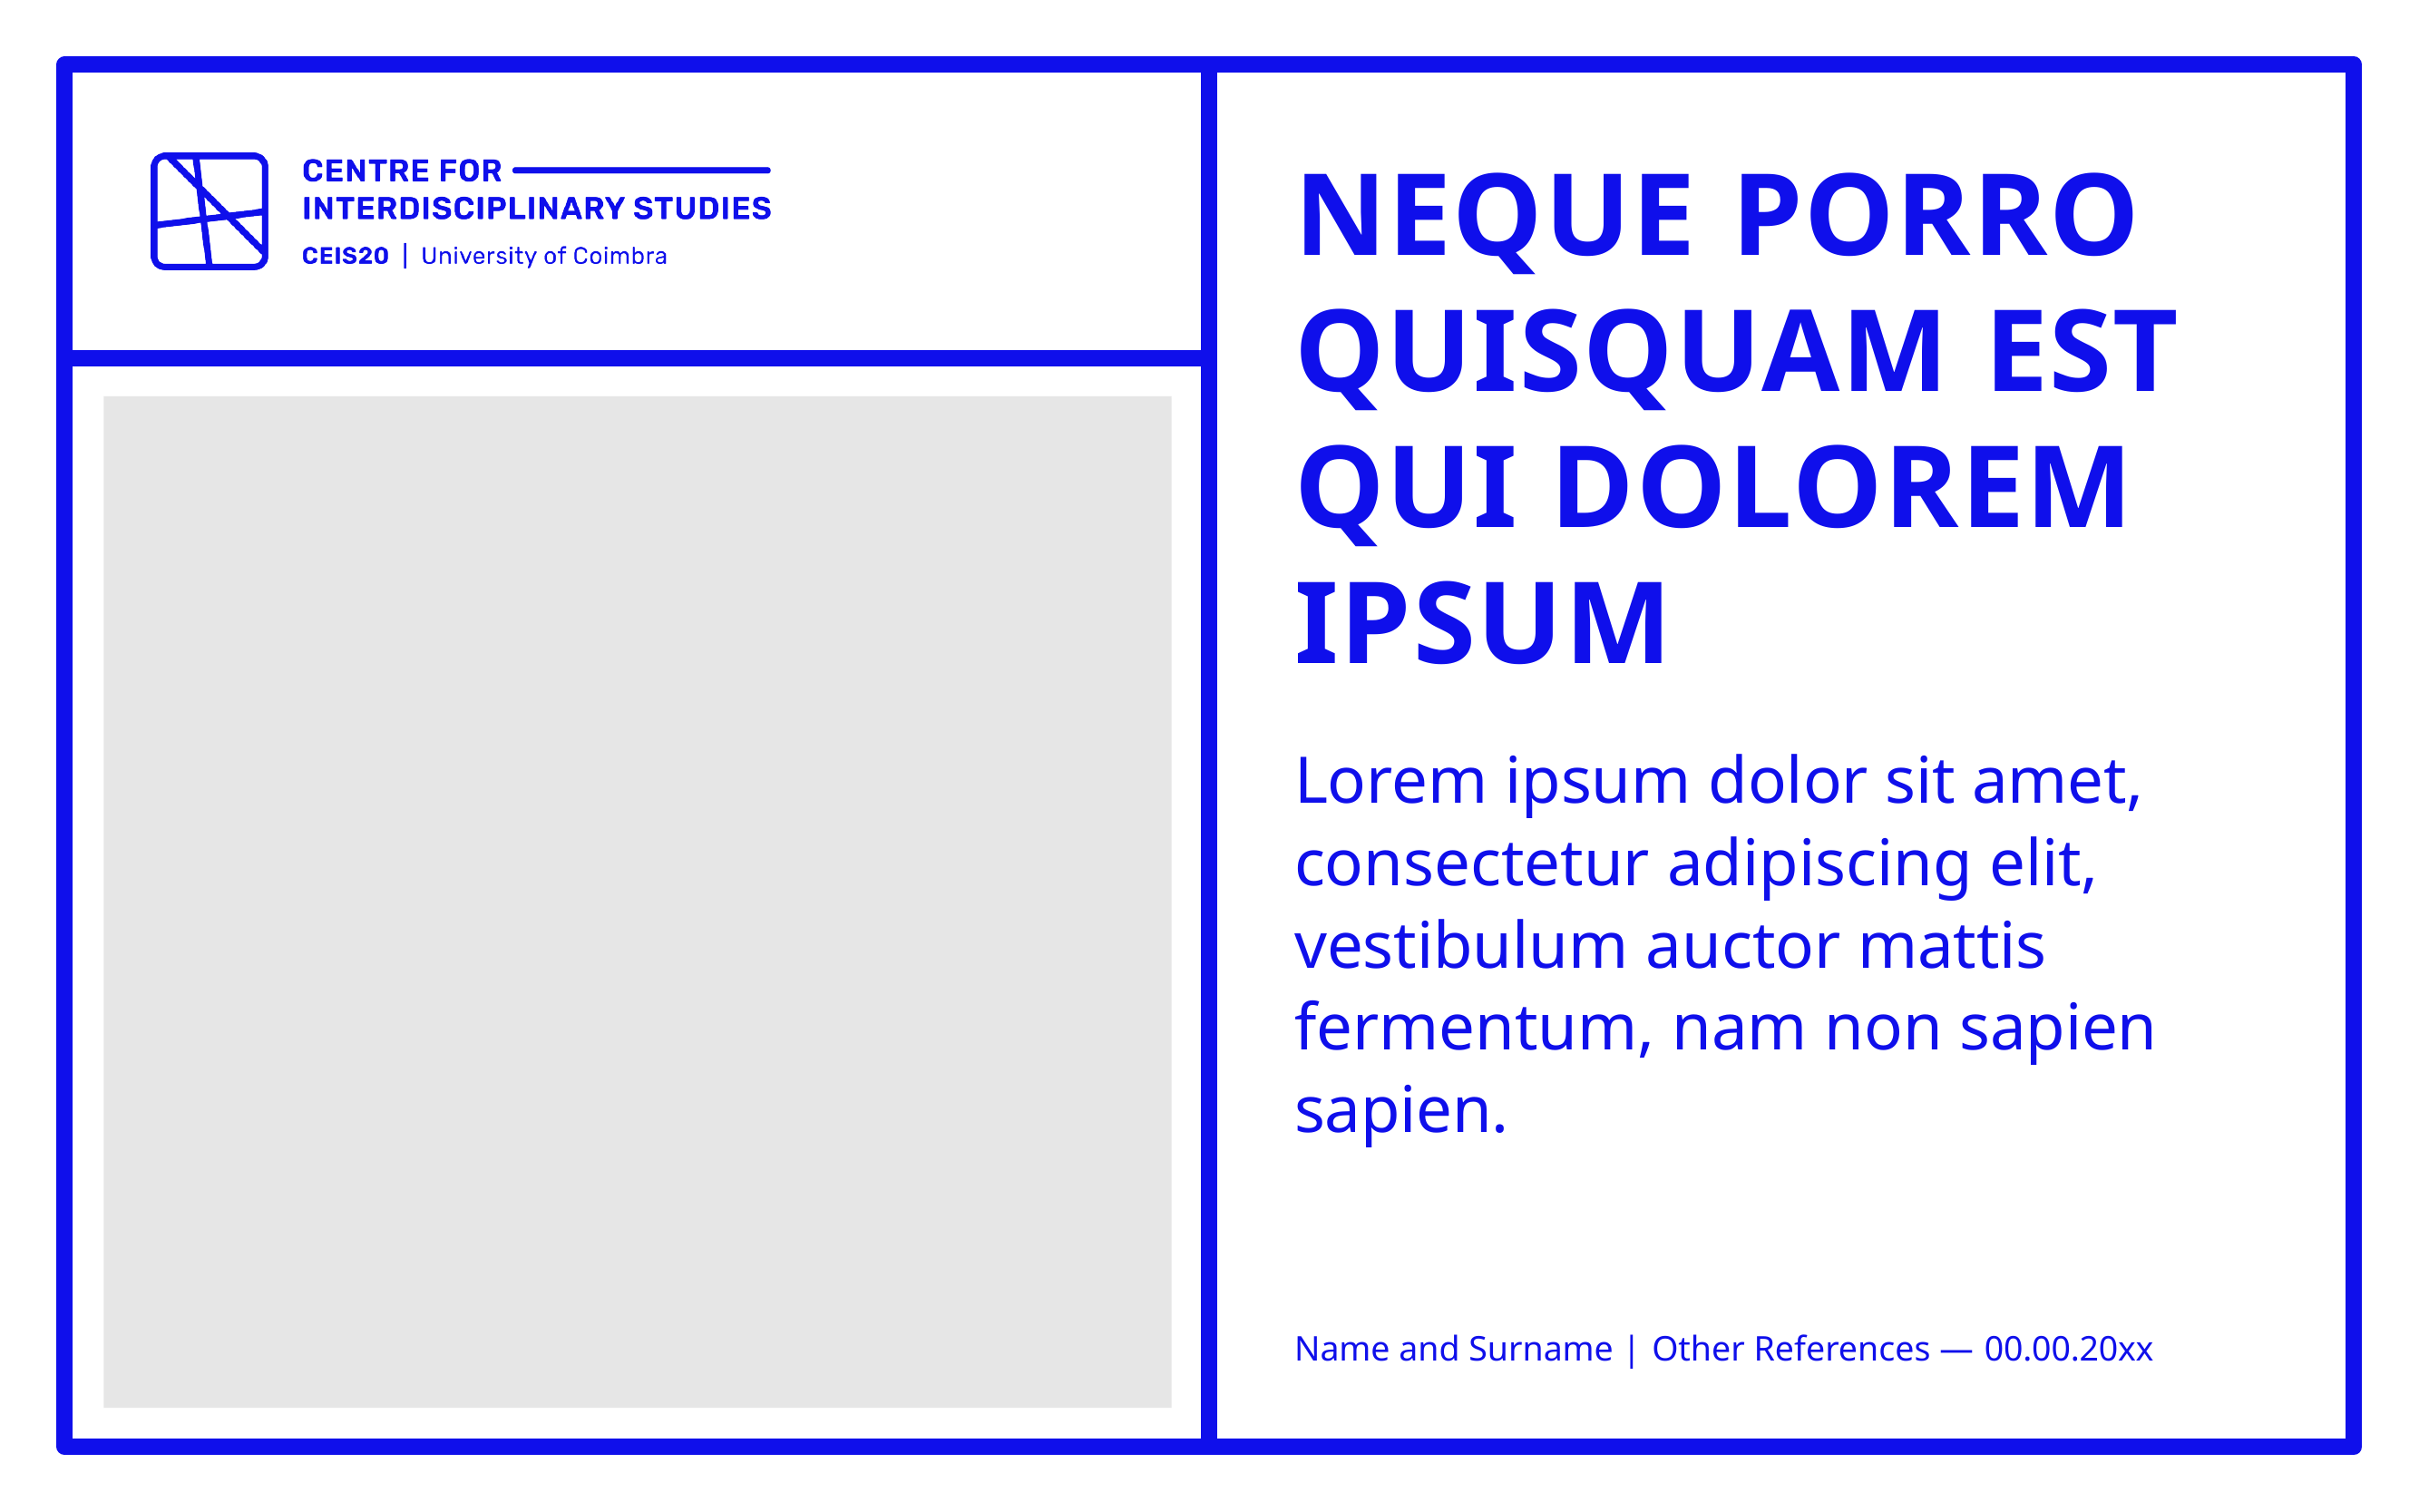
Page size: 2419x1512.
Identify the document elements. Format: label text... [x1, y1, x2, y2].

text_box [103, 395, 1172, 1409]
picture [151, 152, 771, 271]
text_box NEQUE PORRO QUISQUAM EST QUI DOLOREM IPSUM [1292, 141, 2266, 687]
text_box [64, 359, 1209, 1448]
text_box [64, 64, 1209, 358]
text_box [1210, 64, 2355, 1448]
text_box Lorem ipsum dolor sit amet, consectetur adipiscing elit, vestibulum auctor mattis fermentum, nam non sapien sapien. [1292, 733, 2266, 1146]
text_box Name and Surname | Other References — 00.00.20xx [1292, 1324, 2266, 1368]
